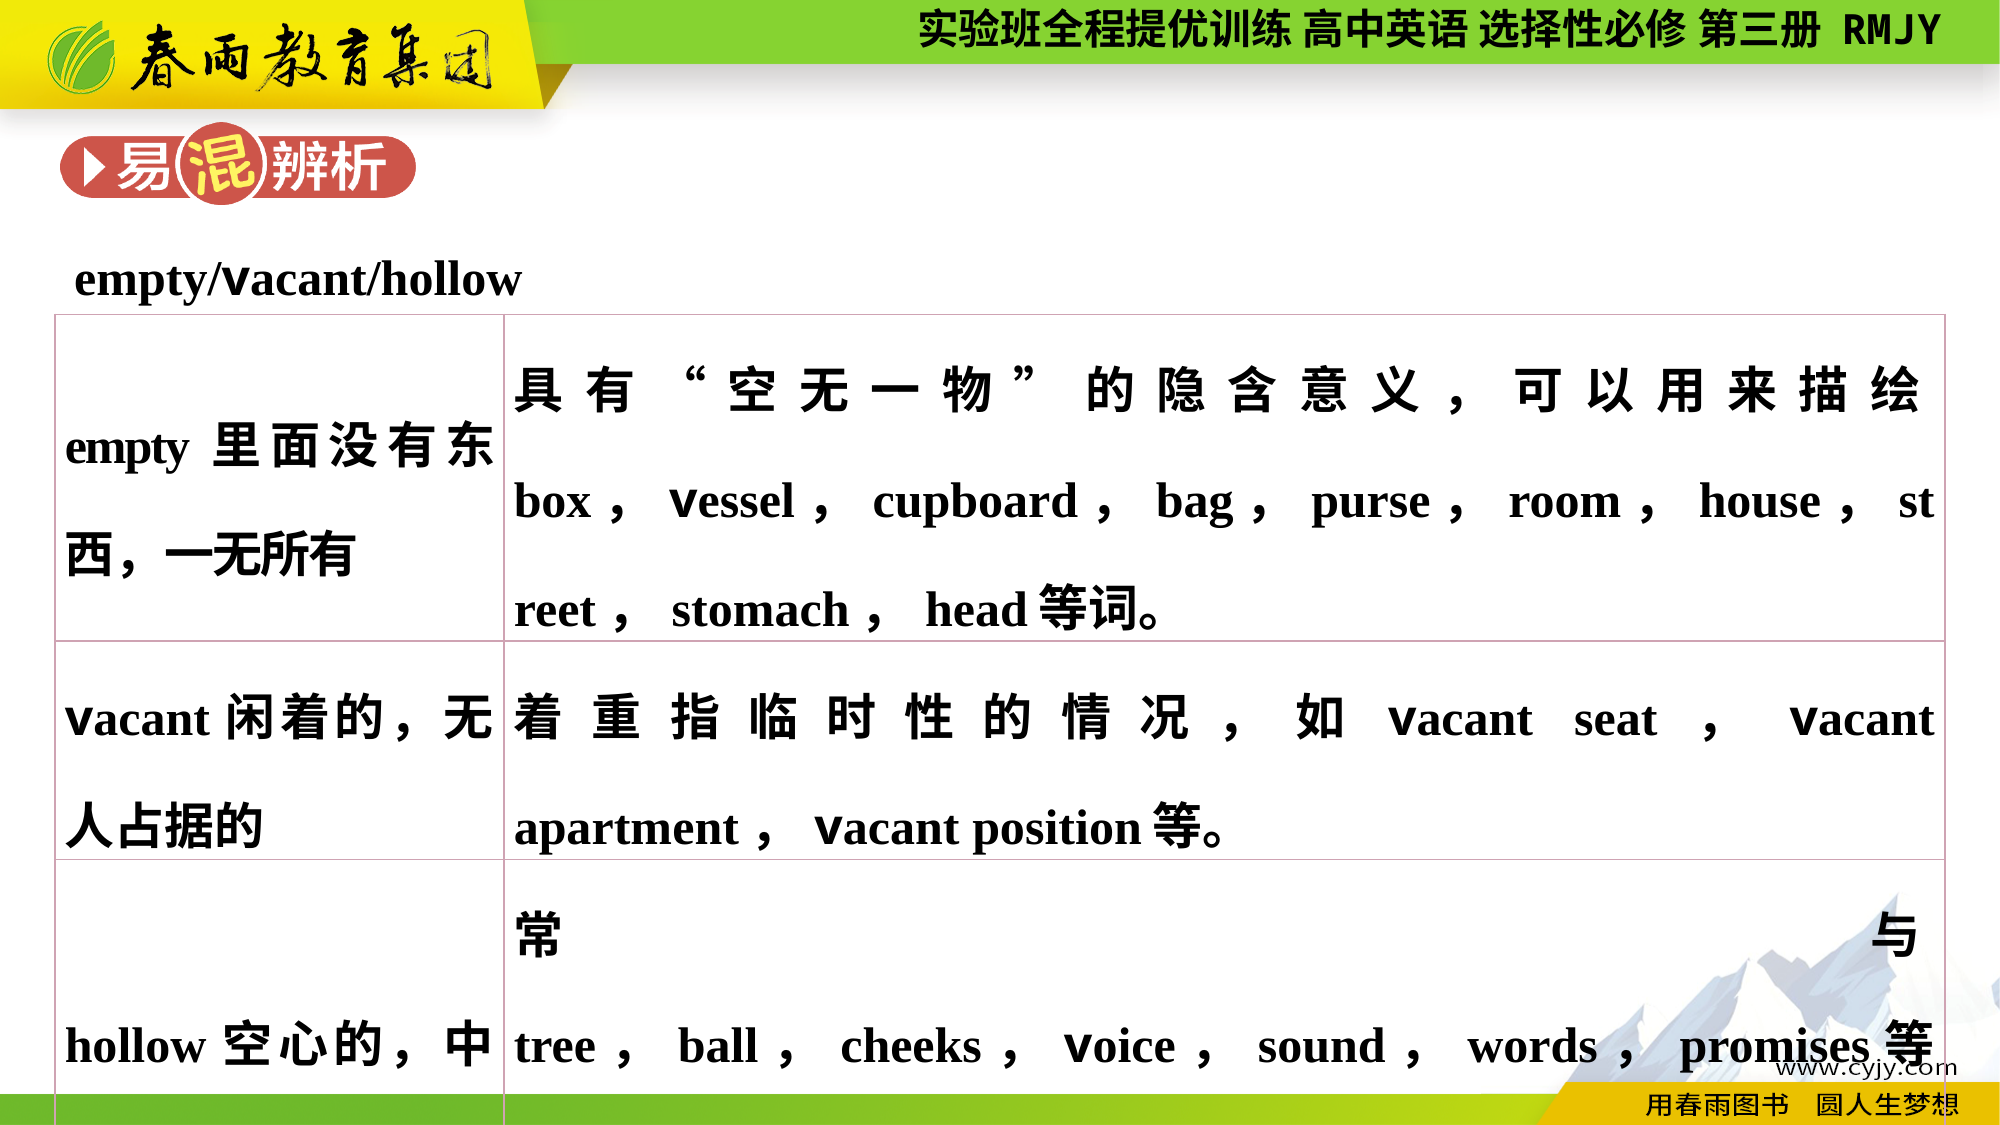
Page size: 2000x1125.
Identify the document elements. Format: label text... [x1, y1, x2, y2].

table_header empty里面没有东西，一无所有 [56, 315, 503, 640]
table_cell hollow空心的，中空的，空洞的，下陷的 [56, 860, 503, 1125]
table_cell vacant闲着的，无人占据的 [56, 642, 503, 859]
table_header 具有“空无一物”的隐含意义，可以用来描绘box，vessel，cupboard，bag，purse，room，house，street，stomach，head等词。 [505, 315, 1944, 640]
table_cell 着重指临时性的情况，如vacant seat，vacant apartment，vacant position等。 [505, 642, 1944, 859]
table_cell 常与tree，ball，cheeks，voice，sound，words，promises等词连用，既可用以指实物的“中空”，亦可指 words，promises，compliments的“虚假”，用于后者时是比喻意义。 [505, 860, 1944, 1125]
picture [0, 0, 2000, 1125]
list empty/vacant/hollow [59, 208, 1944, 305]
